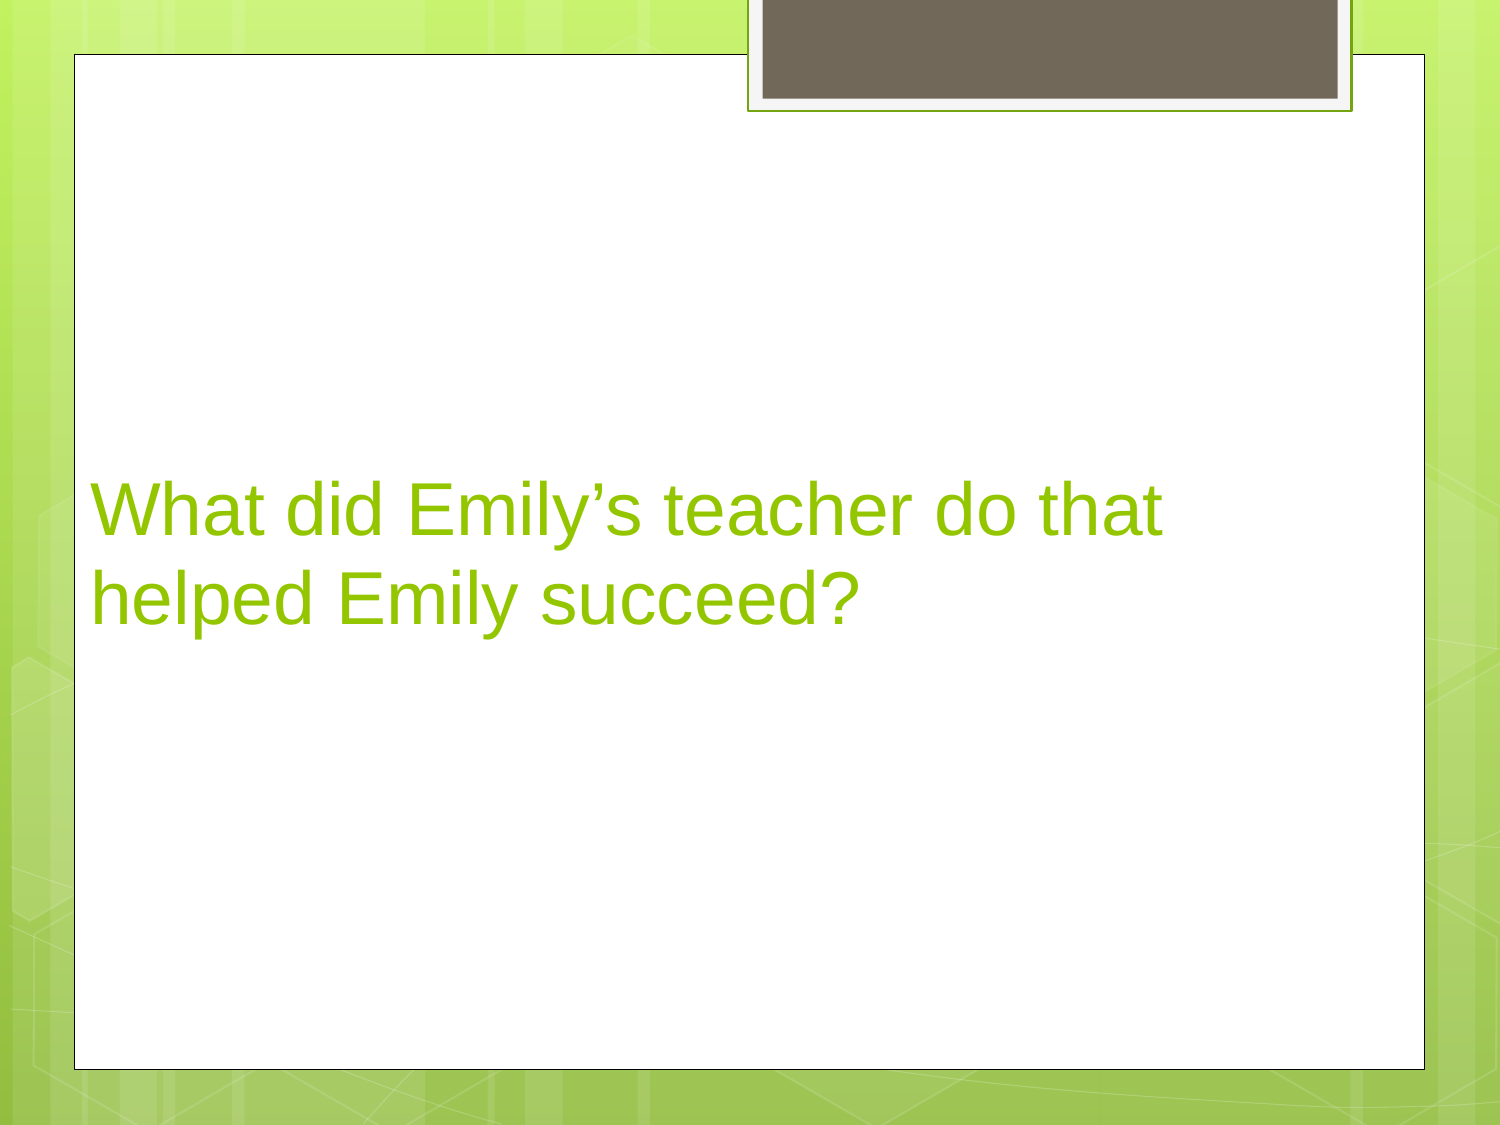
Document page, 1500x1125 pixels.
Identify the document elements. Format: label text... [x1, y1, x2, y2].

title What did Emily’s teacher do that helped Emily succeed? [75, 450, 1425, 738]
